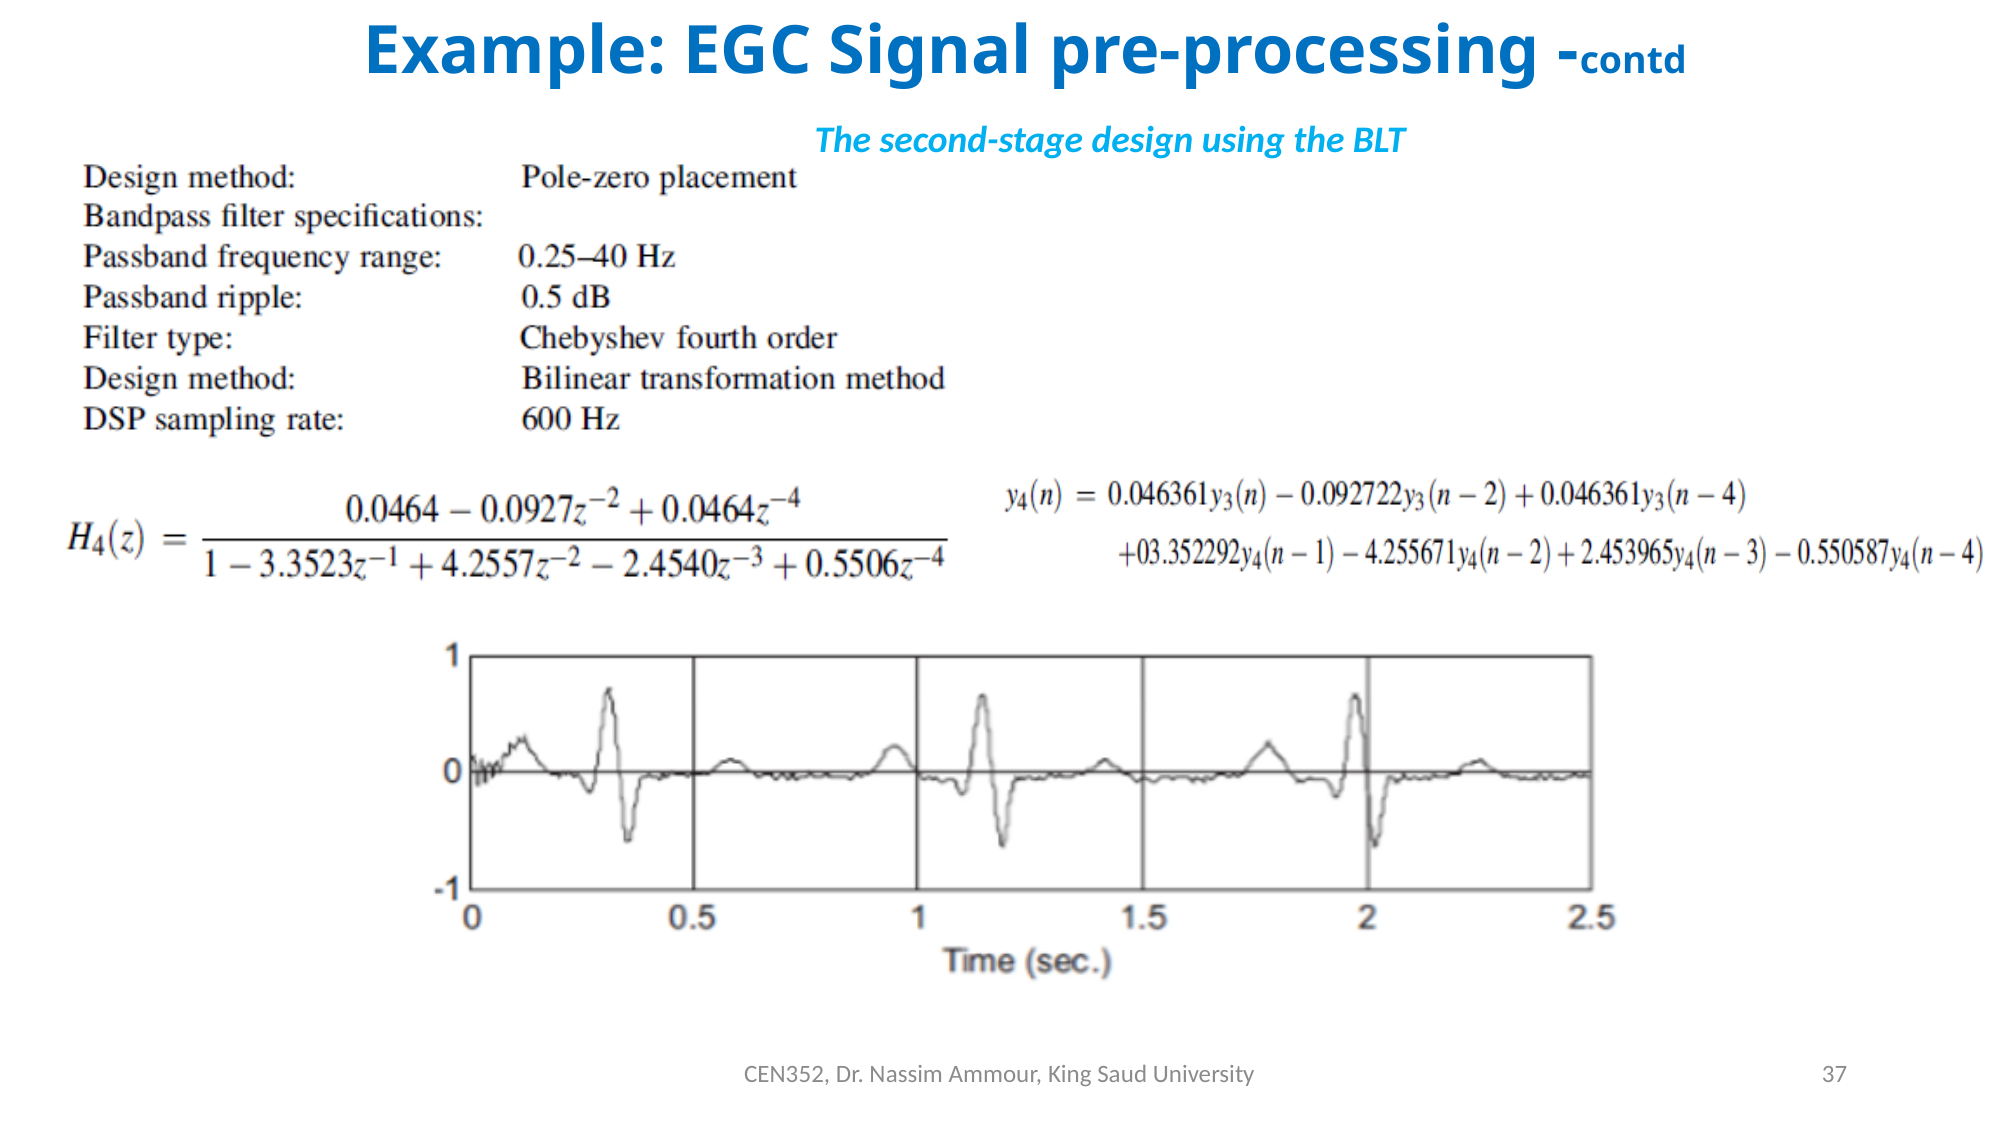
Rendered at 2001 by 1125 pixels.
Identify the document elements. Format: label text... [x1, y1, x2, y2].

slide_number 37 [1412, 1042, 1863, 1103]
picture [50, 472, 957, 598]
text_box Example: EGC Signal pre-processing -contd [348, 0, 1702, 95]
picture [75, 156, 958, 444]
footer CEN352, Dr. Nassim Ammour, King Saud University [662, 1042, 1338, 1103]
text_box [999, 467, 1984, 585]
picture [432, 632, 1626, 990]
text_box The second-stage design using the BLT [799, 107, 1430, 168]
